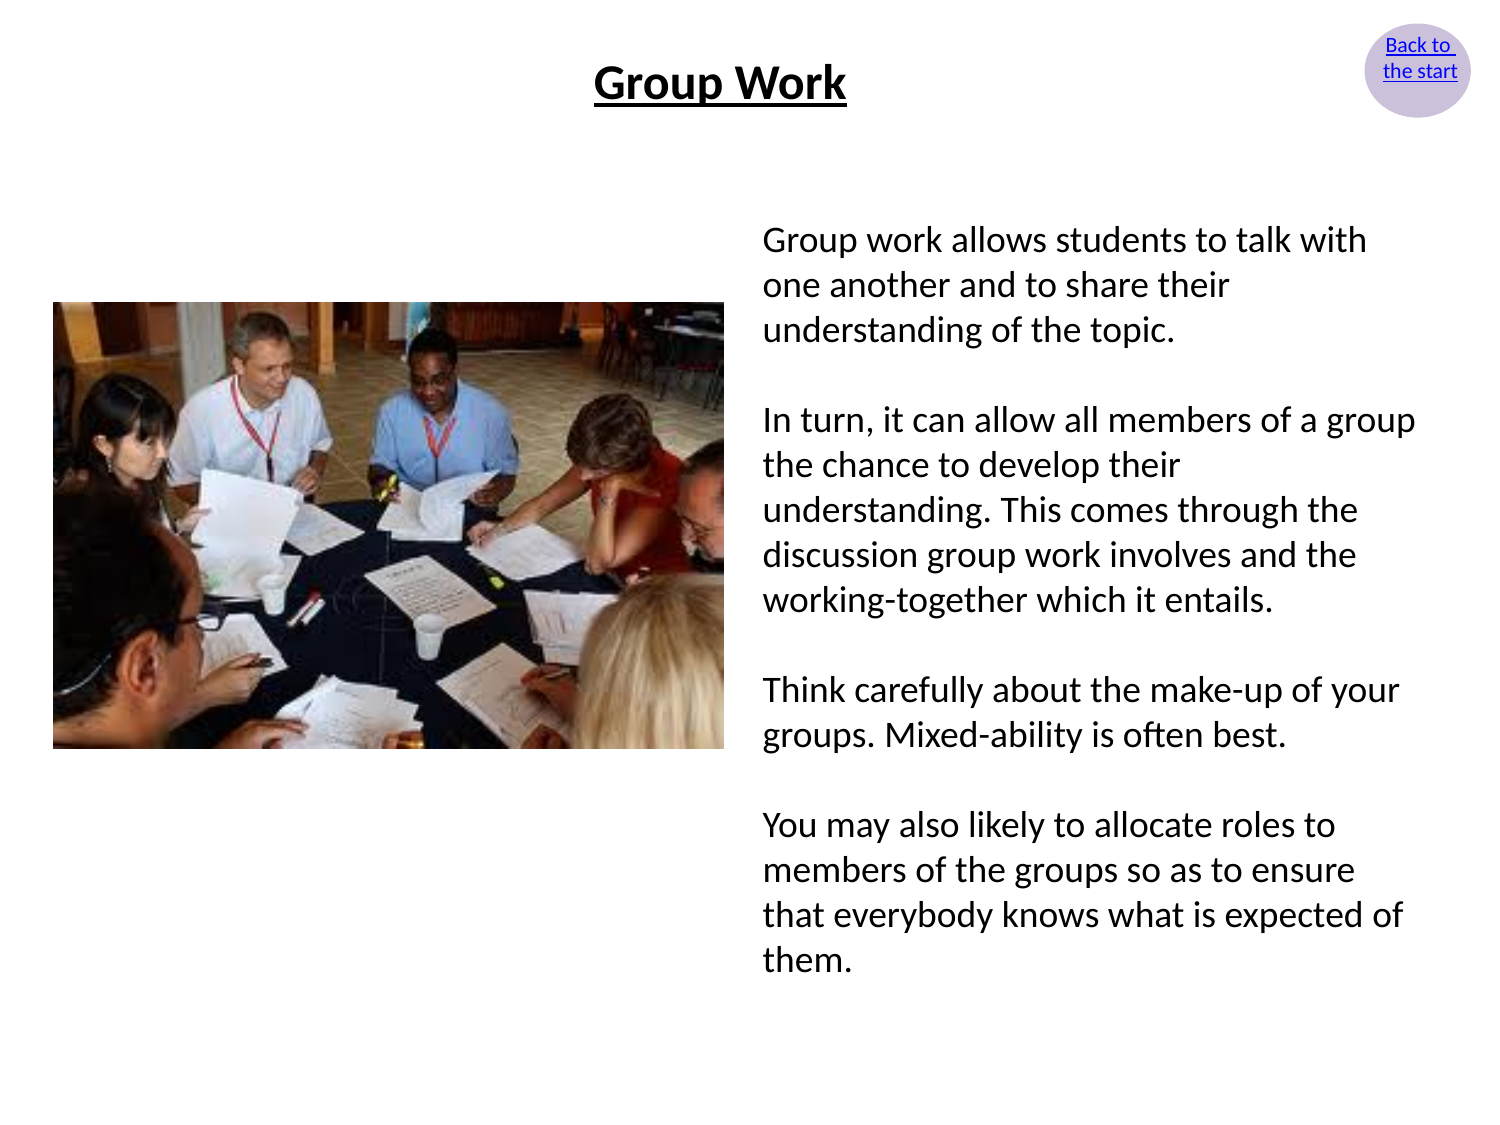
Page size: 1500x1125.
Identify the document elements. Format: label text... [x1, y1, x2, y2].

text_box Group Work [218, 42, 1223, 118]
text_box Group work allows students to talk with one another and to share their understanding of the topic. In turn, it can allow all members of a group the chance to develop their understanding. This comes through the discussion group work involves and the working-together which it entails. Think carefully about the make-up of your groups. Mixed-ability is often best. You may also likely to allocate roles to members of the groups so as to ensure that everybody knows what is expected of them. [747, 208, 1433, 988]
text_box [1367, 91, 1468, 120]
text_box Back to the start [1359, 23, 1483, 91]
picture [52, 302, 725, 750]
